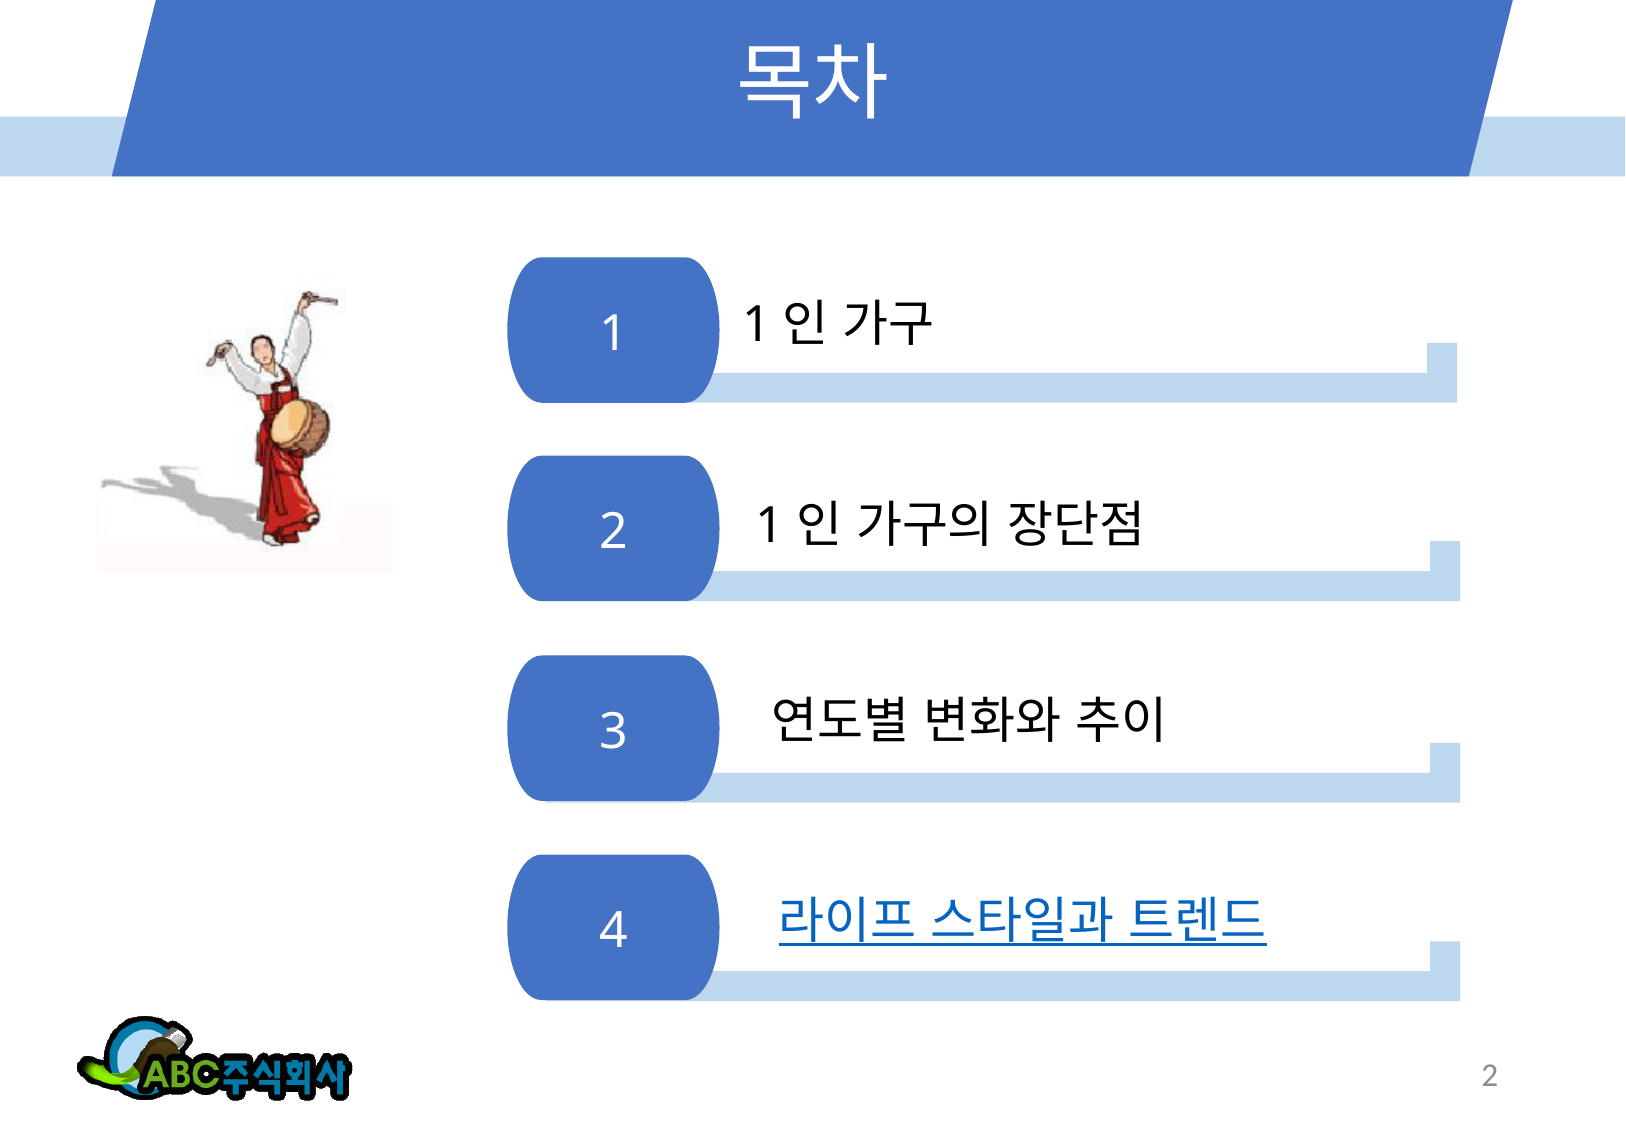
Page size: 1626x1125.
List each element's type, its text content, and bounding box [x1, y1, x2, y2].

text_box 2 [506, 454, 721, 603]
text_box 1인 가구의 장단점 [740, 484, 1161, 560]
text_box 3 [506, 654, 721, 802]
text_box [692, 540, 1461, 602]
picture [64, 1006, 360, 1107]
title 목차 [0, 0, 1625, 174]
text_box [686, 940, 1461, 1002]
text_box 1 [506, 256, 721, 404]
text_box 라이프 스타일과 트렌드 [764, 881, 1282, 969]
text_box 4 [506, 853, 721, 1002]
picture [96, 265, 393, 573]
text_box 연도별 변화와 추이 [757, 681, 1183, 757]
text_box 1인 가구 [727, 283, 1319, 359]
text_box [544, 742, 1461, 804]
text_box [691, 342, 1458, 404]
slide_number 2 [1147, 1042, 1514, 1103]
